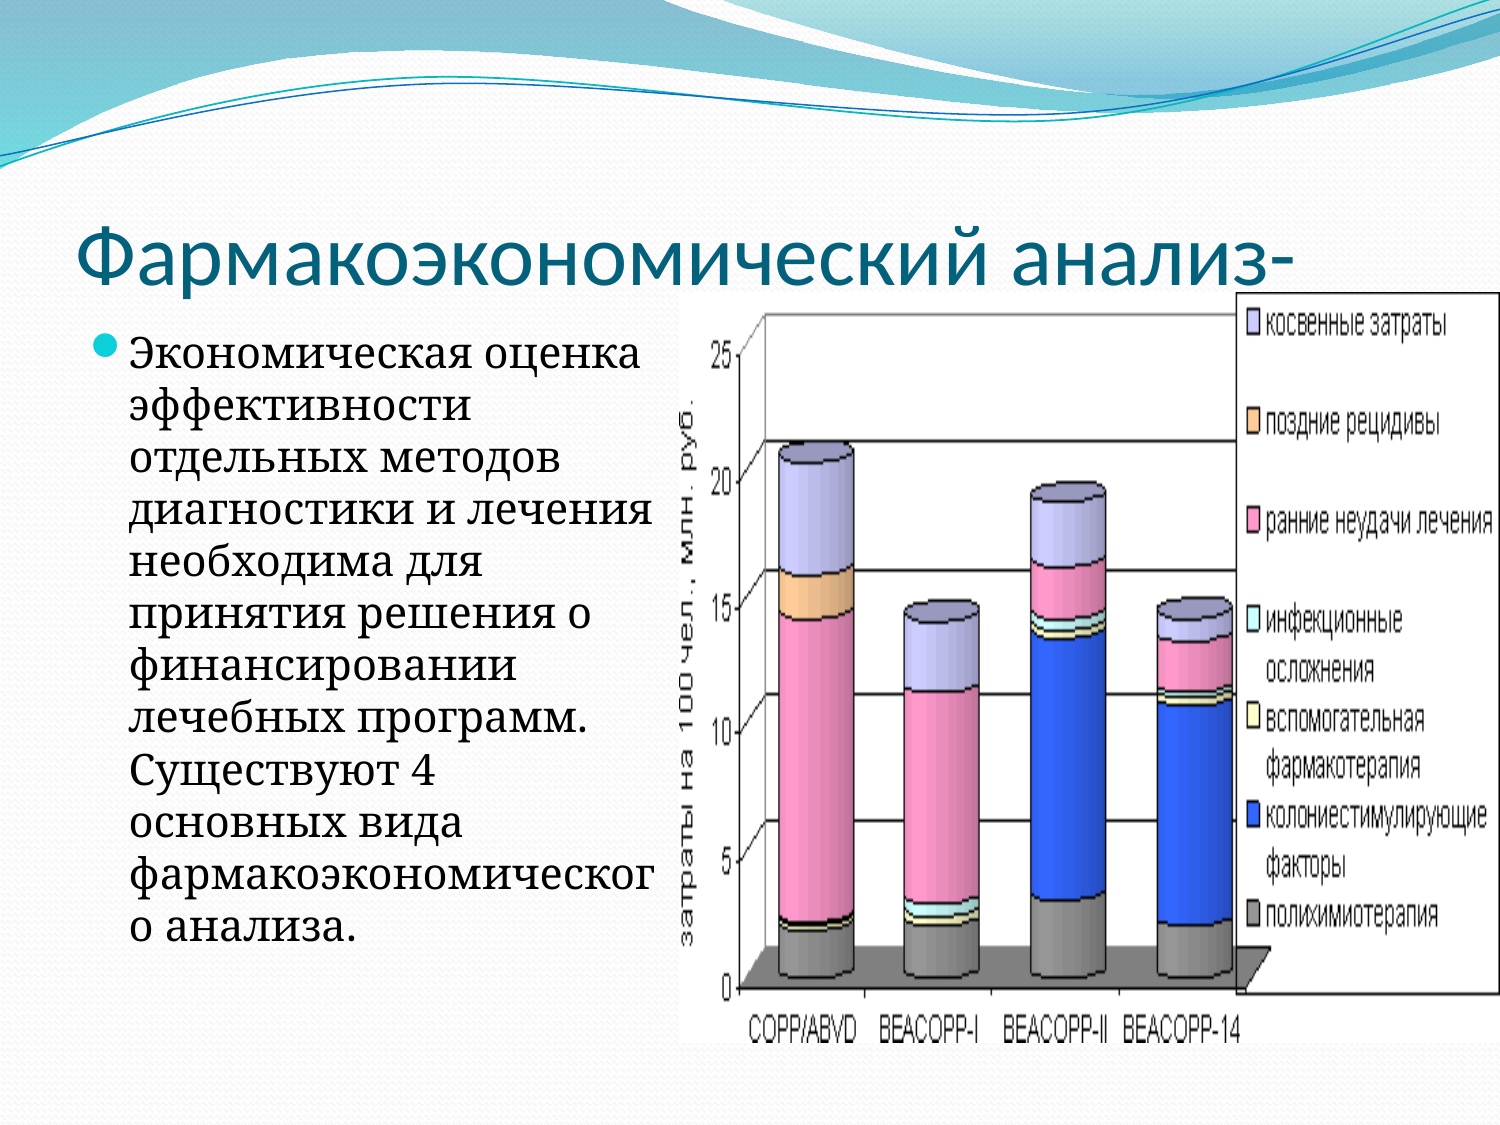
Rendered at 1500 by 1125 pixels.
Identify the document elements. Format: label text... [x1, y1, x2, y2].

list Экономическая оценка эффективности отдельных методов диагностики и лечения необходима для принятия решения о финансировании лечебных программ. Существуют 4 основных вида фармакоэкономического анализа. [75, 317, 672, 1038]
picture [679, 292, 1500, 1044]
title Фармакоэкономический анализ- [75, 115, 1425, 303]
